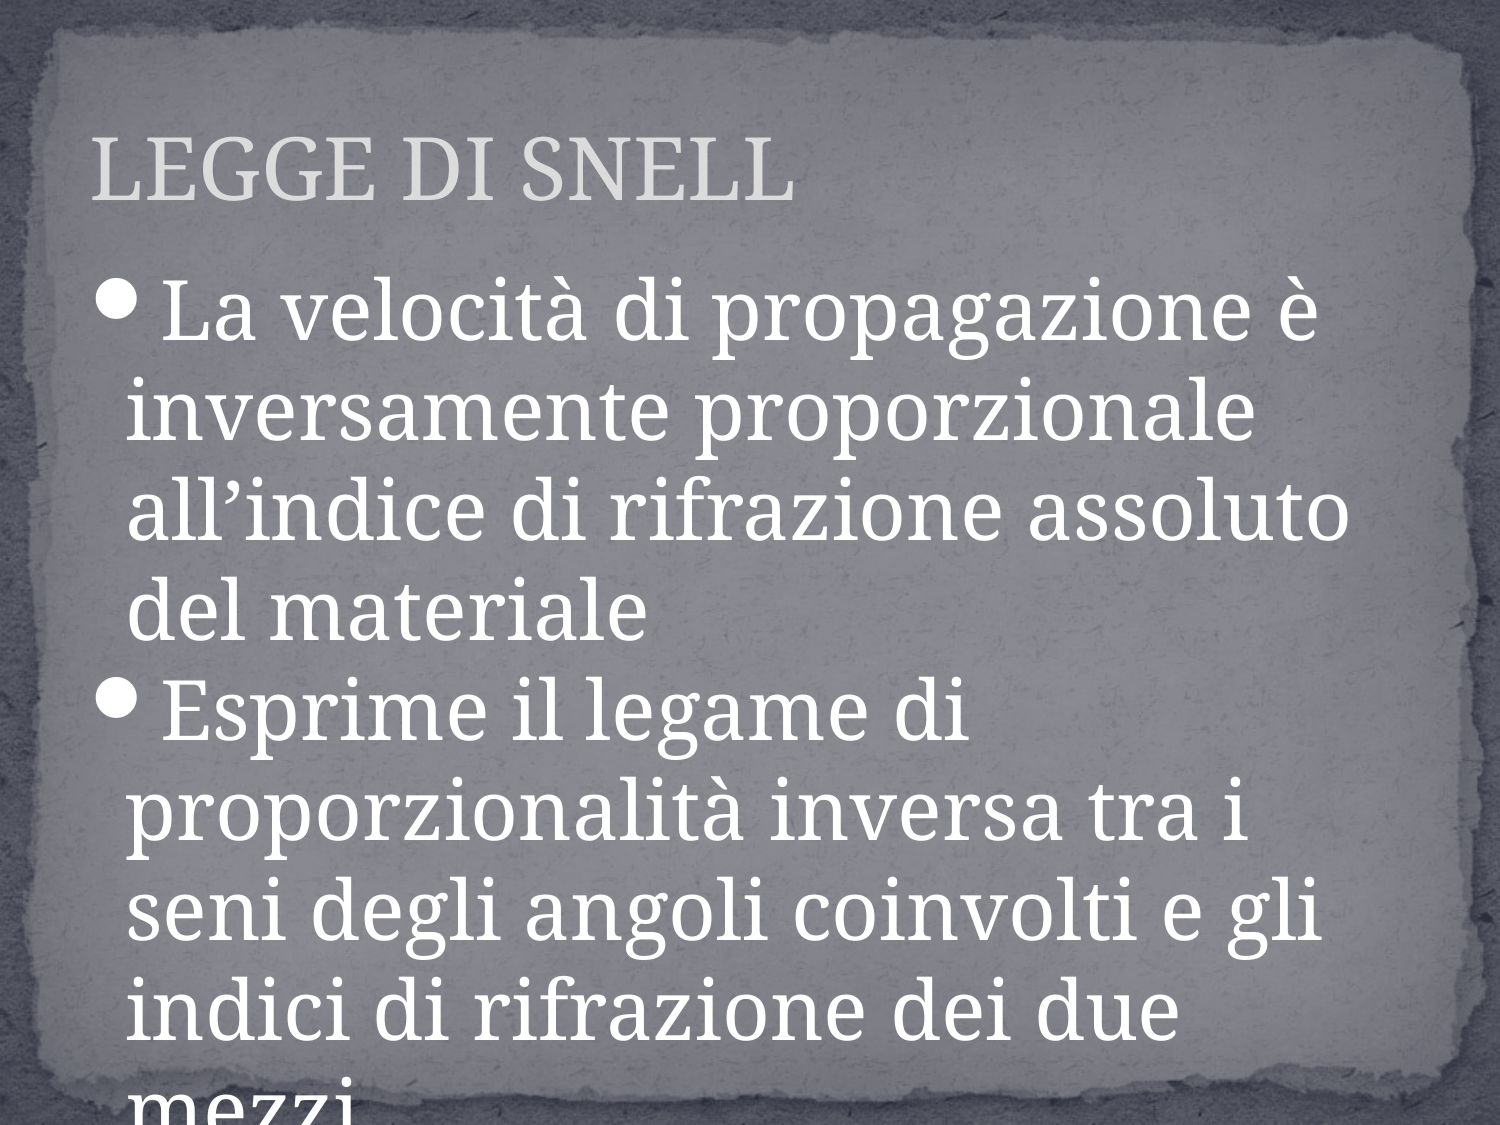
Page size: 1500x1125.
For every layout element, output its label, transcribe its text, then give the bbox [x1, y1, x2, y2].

picture [0, 0, 1500, 1125]
text_box LEGGE DI SNELL [75, 24, 1425, 225]
text_box La velocità di propagazione è inversamente proporzionale all’indice di rifrazione assoluto del materiale Esprime il legame di proporzionalità inversa tra i seni degli angoli coinvolti e gli indici di rifrazione dei due mezzi. [75, 249, 1425, 1000]
